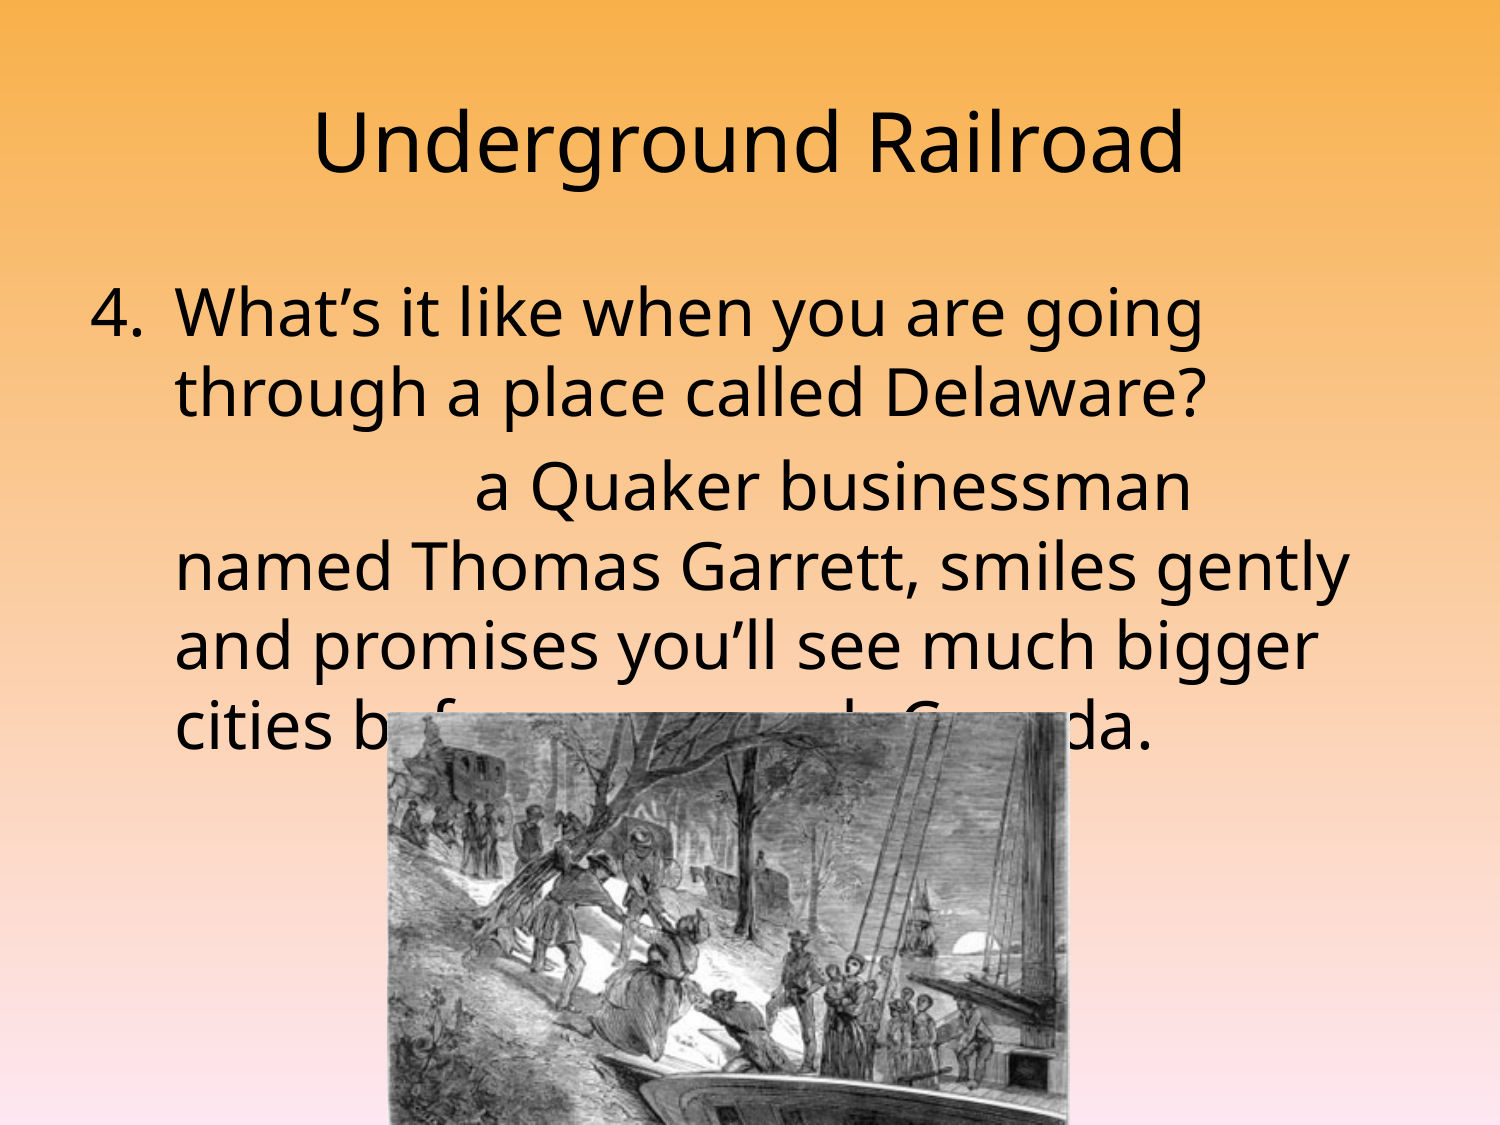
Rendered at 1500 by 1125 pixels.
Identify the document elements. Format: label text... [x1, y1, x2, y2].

title Underground Railroad [75, 45, 1425, 233]
picture [387, 712, 1070, 1125]
list What’s it like when you are going through a place called Delaware? a Quaker businessman named Thomas Garrett, smiles gently and promises you’ll see much bigger cities before you reach Canada. [75, 262, 1425, 1005]
